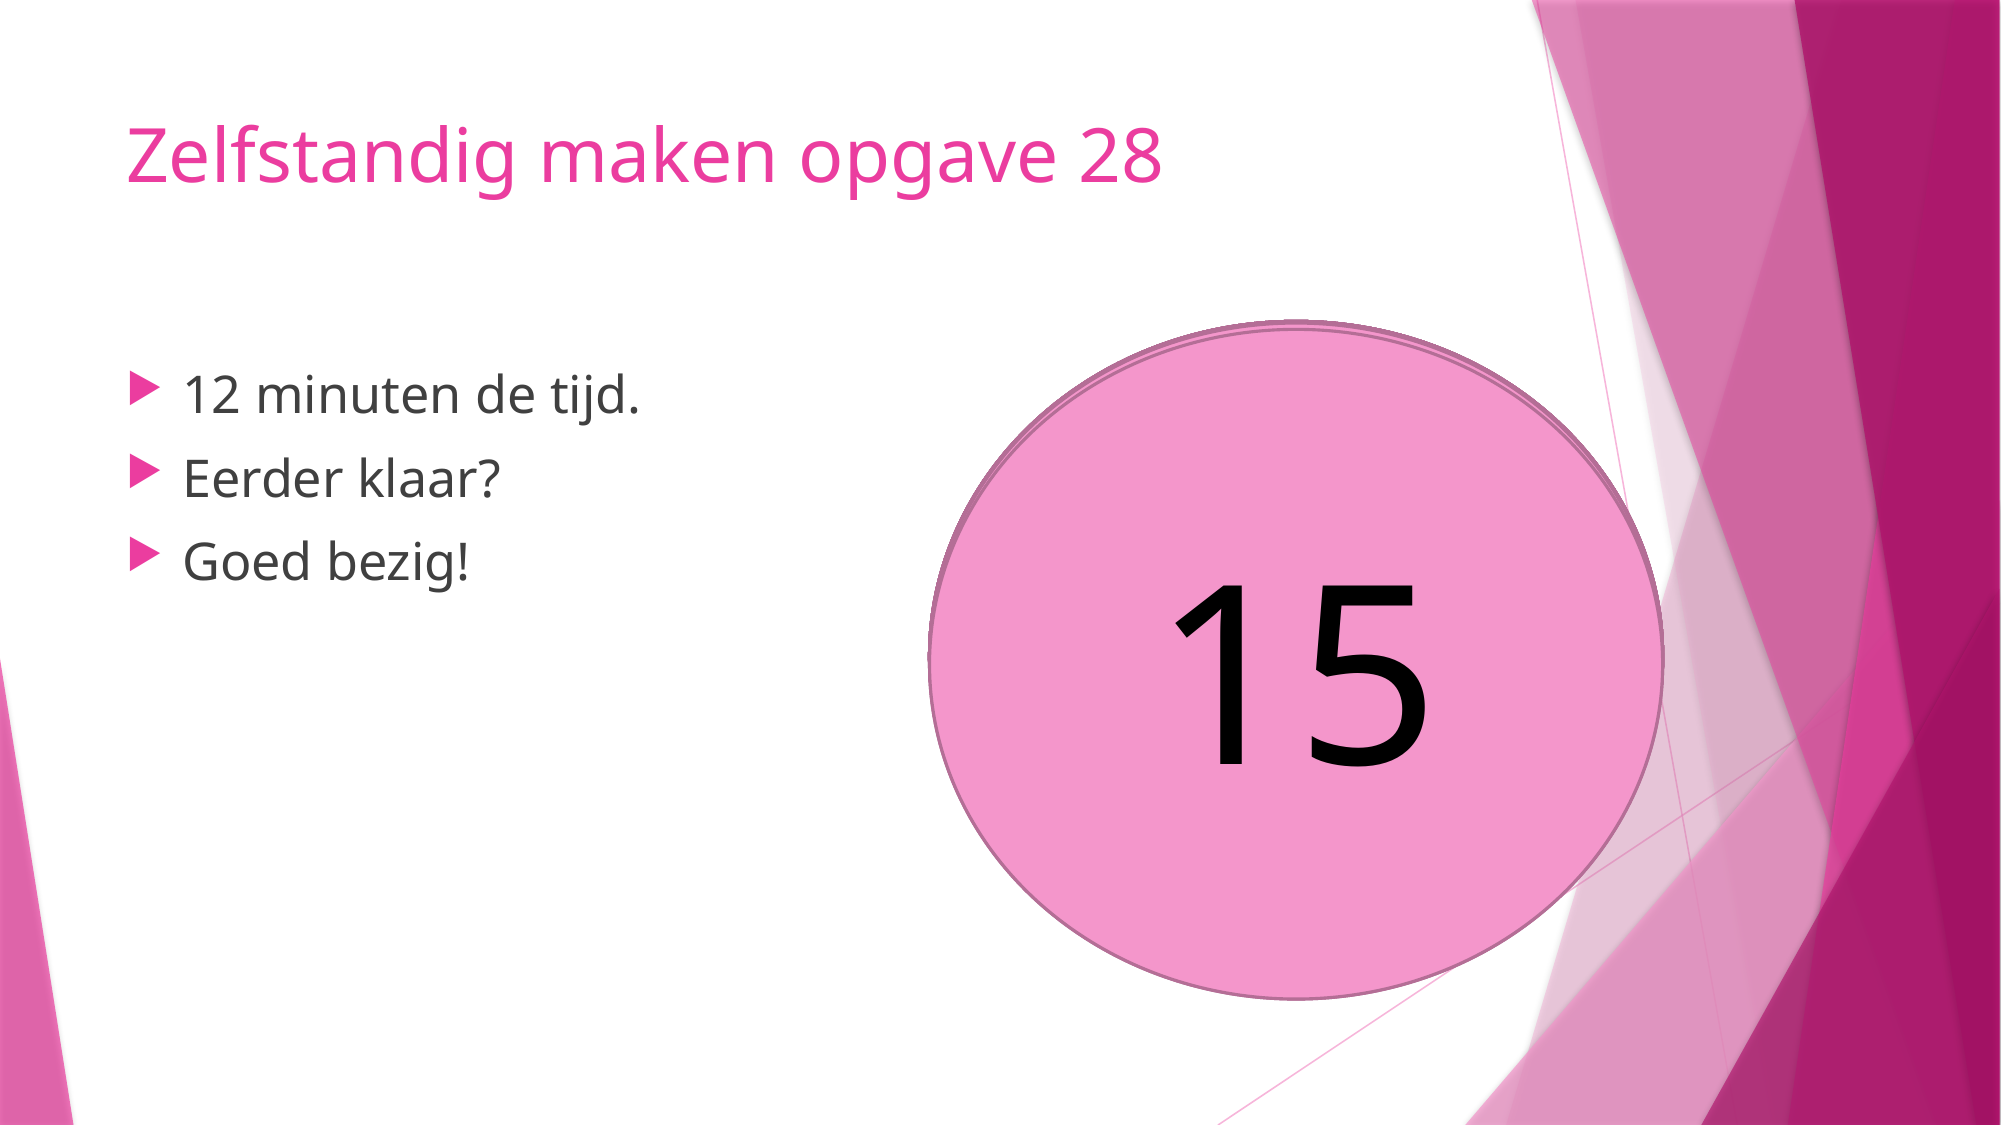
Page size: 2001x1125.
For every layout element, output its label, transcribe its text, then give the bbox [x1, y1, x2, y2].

text_box 14 [930, 321, 1662, 621]
title Zelfstandig maken opgave 28 [111, 99, 1522, 317]
list 12 minuten de tijd. Eerder klaar? Goed bezig! [111, 354, 831, 962]
text_box 15 [927, 327, 1665, 1001]
